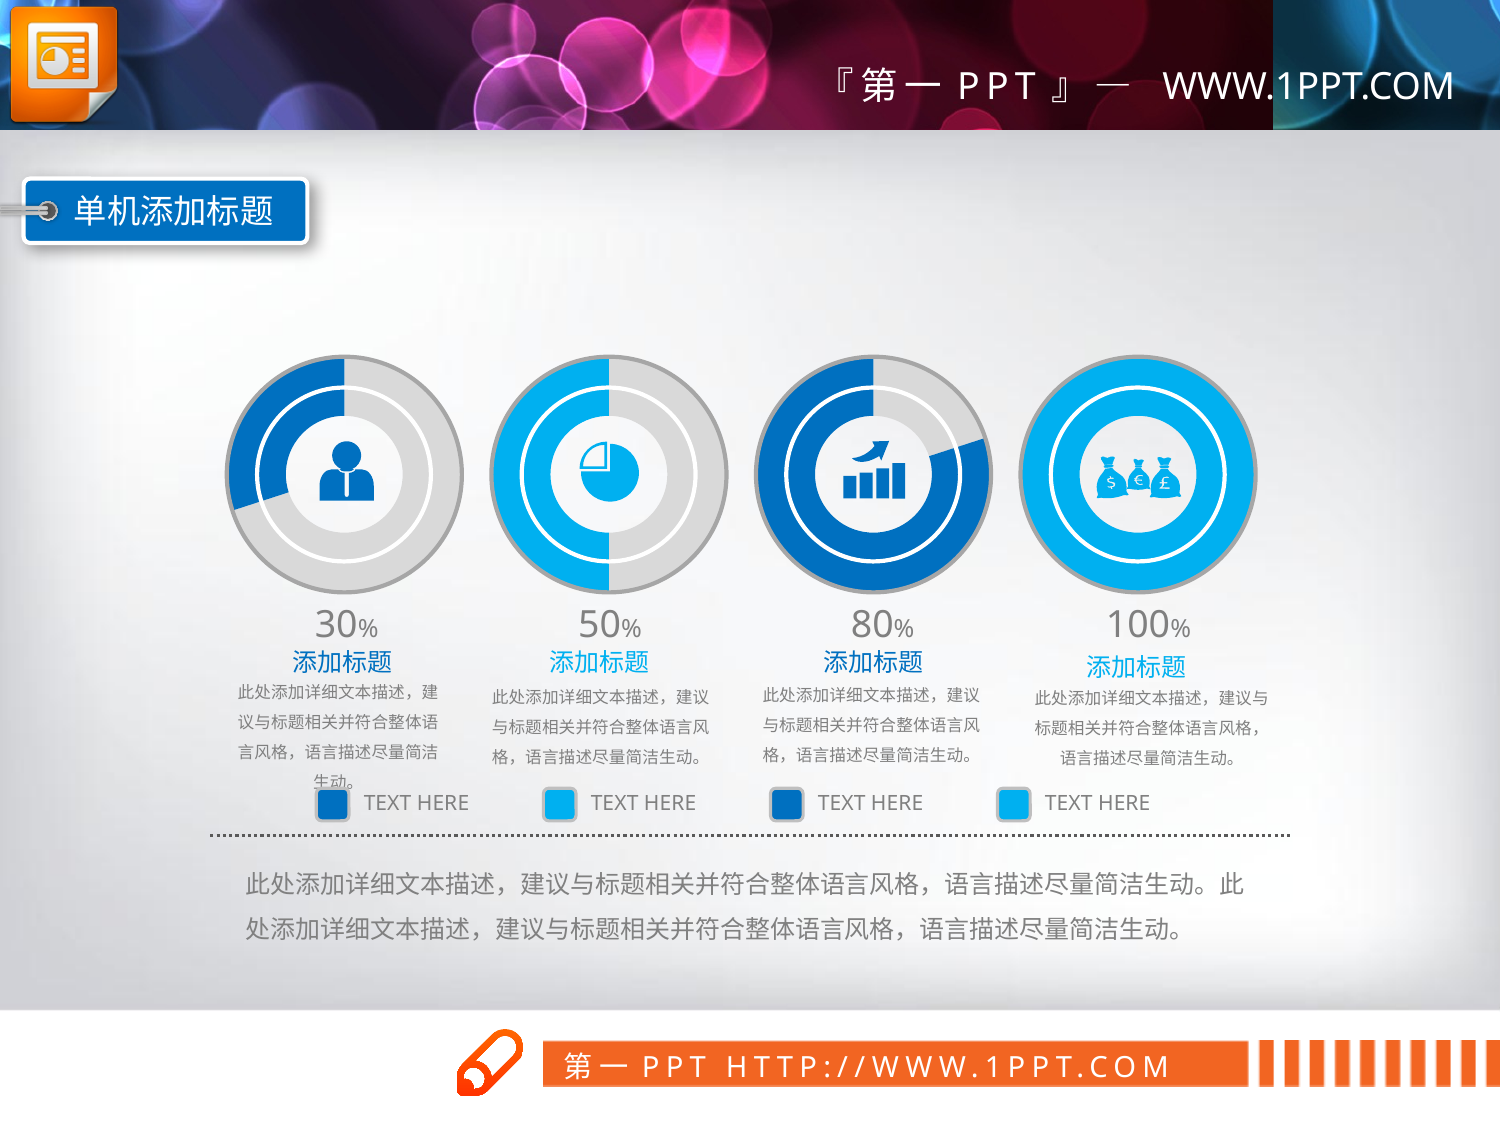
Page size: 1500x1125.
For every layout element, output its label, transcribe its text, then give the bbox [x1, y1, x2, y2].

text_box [744, 638, 1004, 775]
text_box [995, 643, 1288, 778]
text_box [316, 781, 1202, 823]
text_box [23, 223, 307, 244]
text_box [319, 440, 374, 501]
picture [543, 1040, 1500, 1087]
text_box 100% [1077, 630, 1219, 642]
chart [98, 331, 1401, 622]
text_box 50% [539, 630, 681, 637]
text_box 单机添加标题 [39, 183, 308, 238]
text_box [0, 206, 48, 215]
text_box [469, 638, 731, 777]
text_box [579, 441, 640, 502]
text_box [1093, 454, 1182, 499]
text_box 30% [276, 630, 418, 637]
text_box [843, 440, 906, 499]
text_box 此处添加详细文本描述，建议与标题相关并符合整体语言风格，语言描述尽量简洁生动。此处添加详细文本描述，建议与标题相关并符合整体语言风格，语言描述尽量简洁生动。 [230, 846, 1270, 951]
text_box 80% [812, 630, 954, 637]
text_box [23, 178, 307, 203]
picture [0, 0, 1500, 1012]
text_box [214, 638, 462, 771]
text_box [37, 200, 58, 221]
